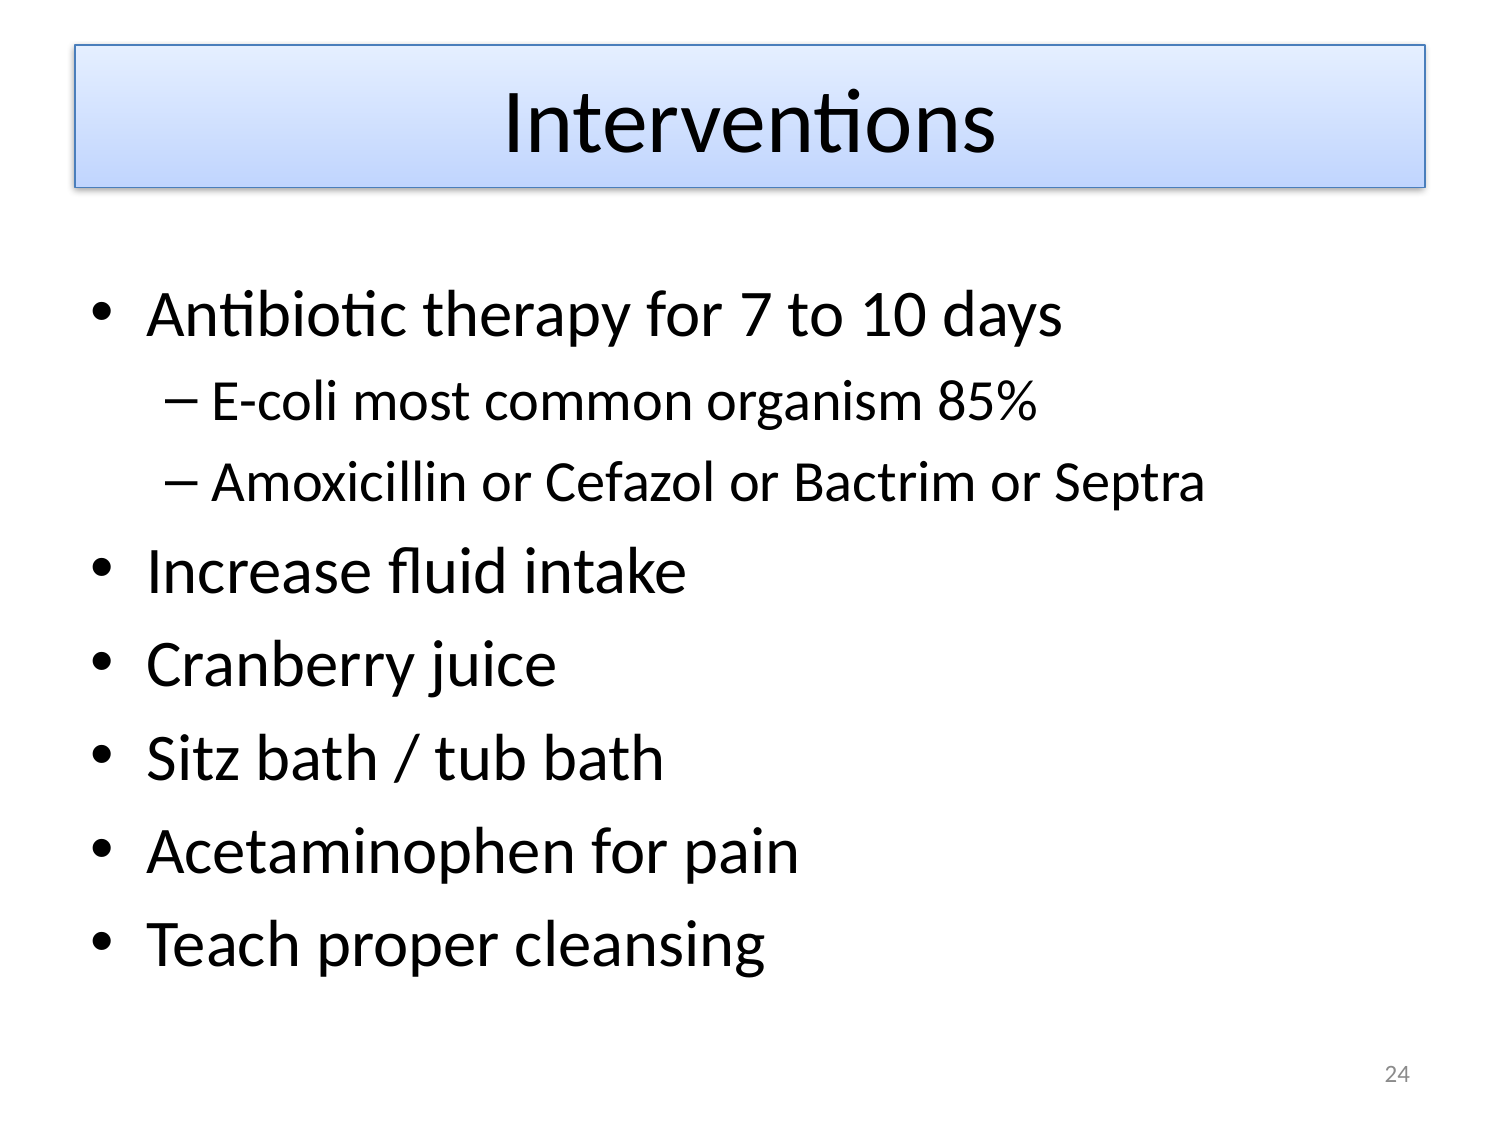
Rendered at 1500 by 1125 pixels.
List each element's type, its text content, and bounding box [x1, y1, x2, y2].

title Interventions [74, 44, 1426, 188]
list Antibiotic therapy for 7 to 10 days E-coli most common organism 85% Amoxicillin or Cefazol or Bactrim or Septra Increase fluid intake Cranberry juice Sitz bath / tub bath Acetaminophen for pain Teach proper cleansing [75, 262, 1425, 1005]
slide_number 24 [1074, 1042, 1425, 1103]
